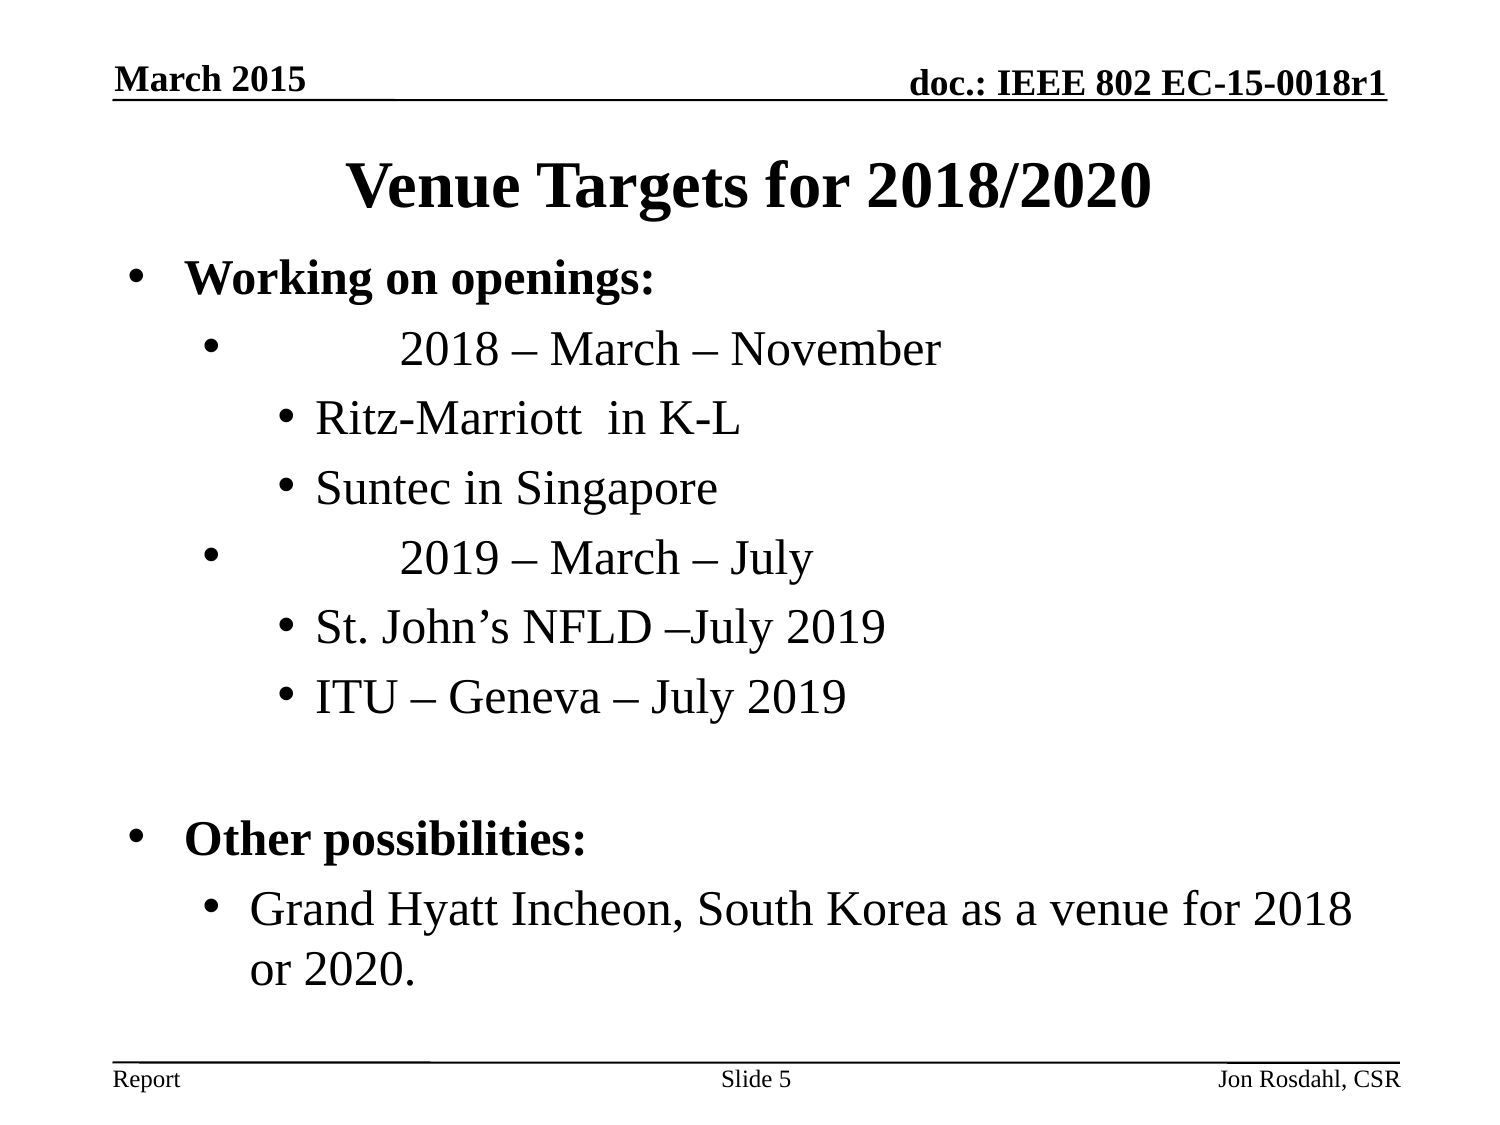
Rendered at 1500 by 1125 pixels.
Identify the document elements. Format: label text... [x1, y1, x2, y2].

title Venue Targets for 2018/2020 [112, 112, 1388, 237]
footer Jon Rosdahl, CSR [878, 1061, 1402, 1093]
slide_number Slide 5 [712, 1061, 800, 1123]
list Working on openings: 2018 – March – November Ritz-Marriott in K-L Suntec in Singapore 2019 – March – July St. John’s NFLD –July 2019 ITU – Geneva – July 2019 Other possibilities: Grand Hyatt Incheon, South Korea as a venue for 2018 or 2020. [112, 237, 1388, 1051]
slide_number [114, 54, 423, 100]
